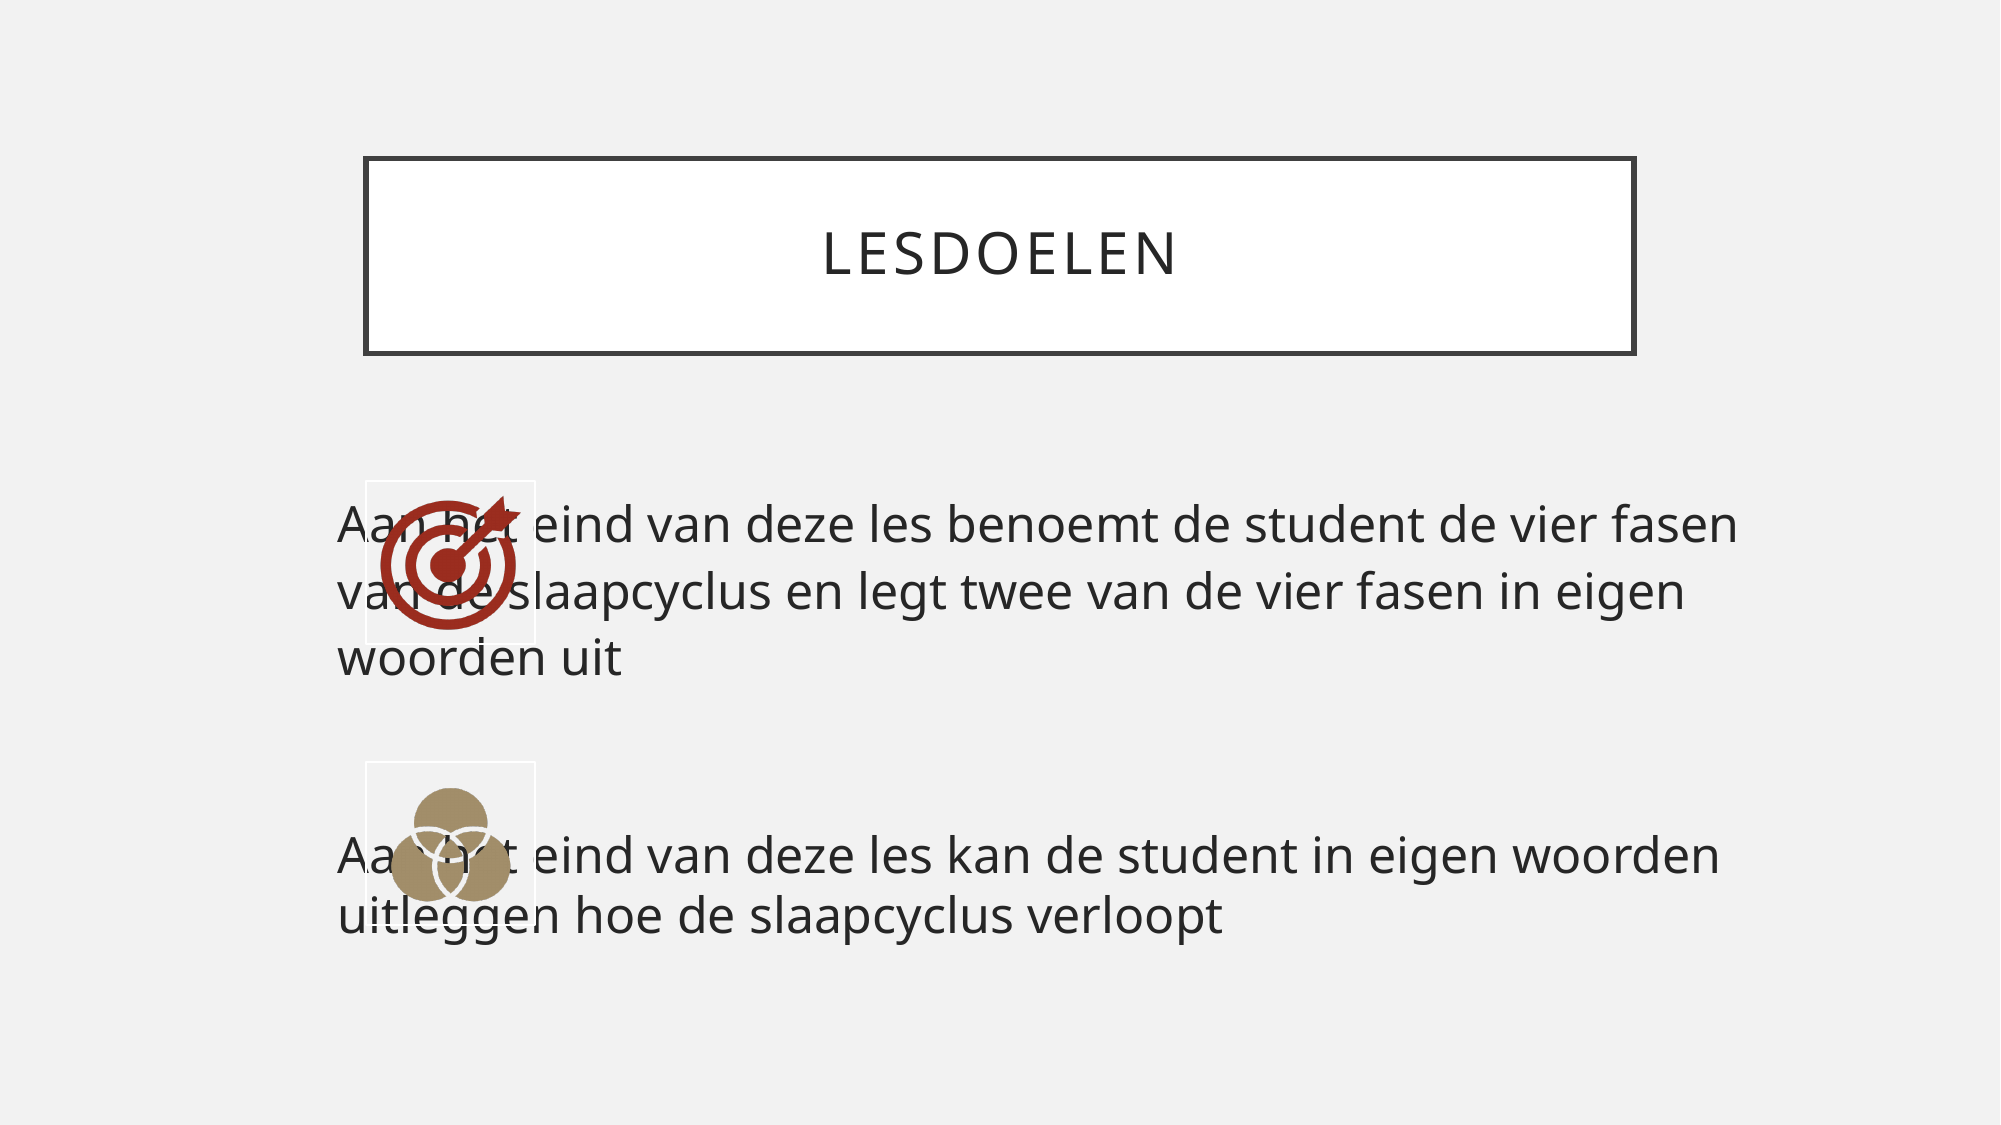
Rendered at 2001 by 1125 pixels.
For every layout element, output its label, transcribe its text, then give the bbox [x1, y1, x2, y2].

title Lesdoelen [363, 156, 1637, 356]
list Aan het eind van deze les benoemt de student de vier fasen van de slaapcyclus en legt twee van de vier fasen in eigen woorden uit Aan het eind van deze les kan de student in eigen woorden uitleggen hoe de slaapcyclus verloopt [187, 432, 1815, 1093]
text_box [365, 480, 536, 645]
text_box [365, 761, 536, 926]
